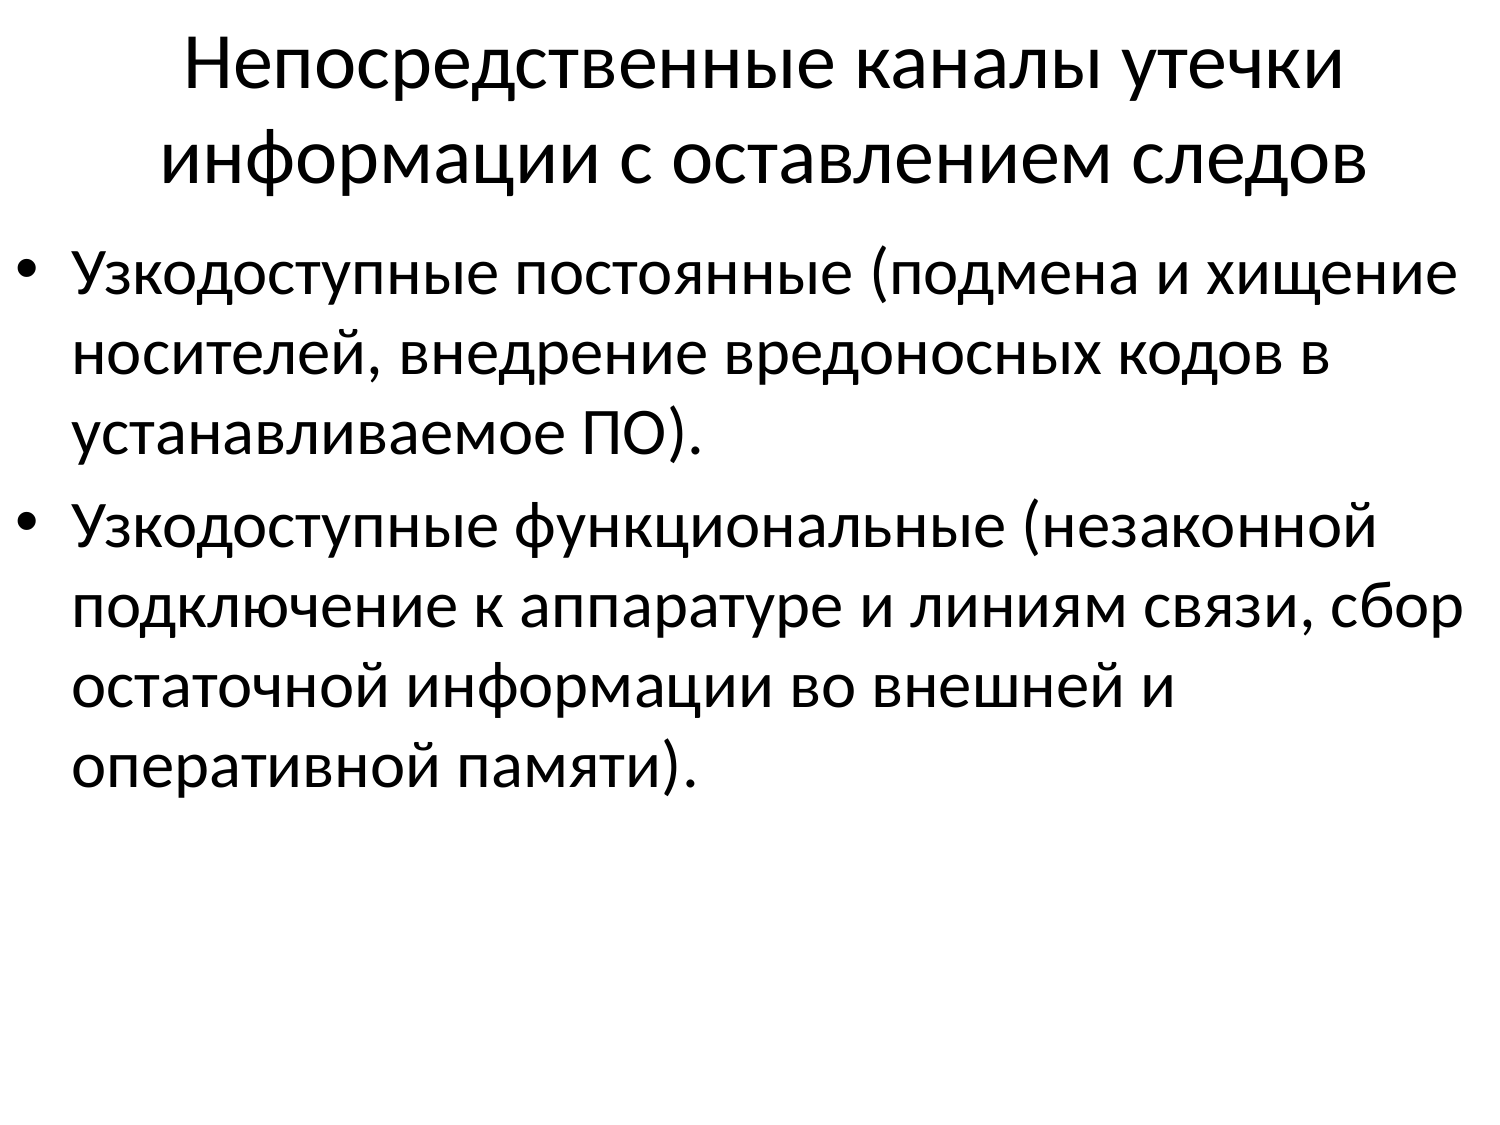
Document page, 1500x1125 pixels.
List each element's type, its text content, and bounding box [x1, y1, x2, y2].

title Непосредственные каналы утечки информации с оставлением следов [29, 0, 1500, 208]
list Узкодоступные постоянные (подмена и хищение носителей, внедрение вредоносных кодов в устанавливаемое ПО). Узкодоступные функциональные (незаконной подключение к аппаратуре и линиям связи, сбор остаточной информации во внешней и оперативной памяти). [0, 220, 1500, 1125]
